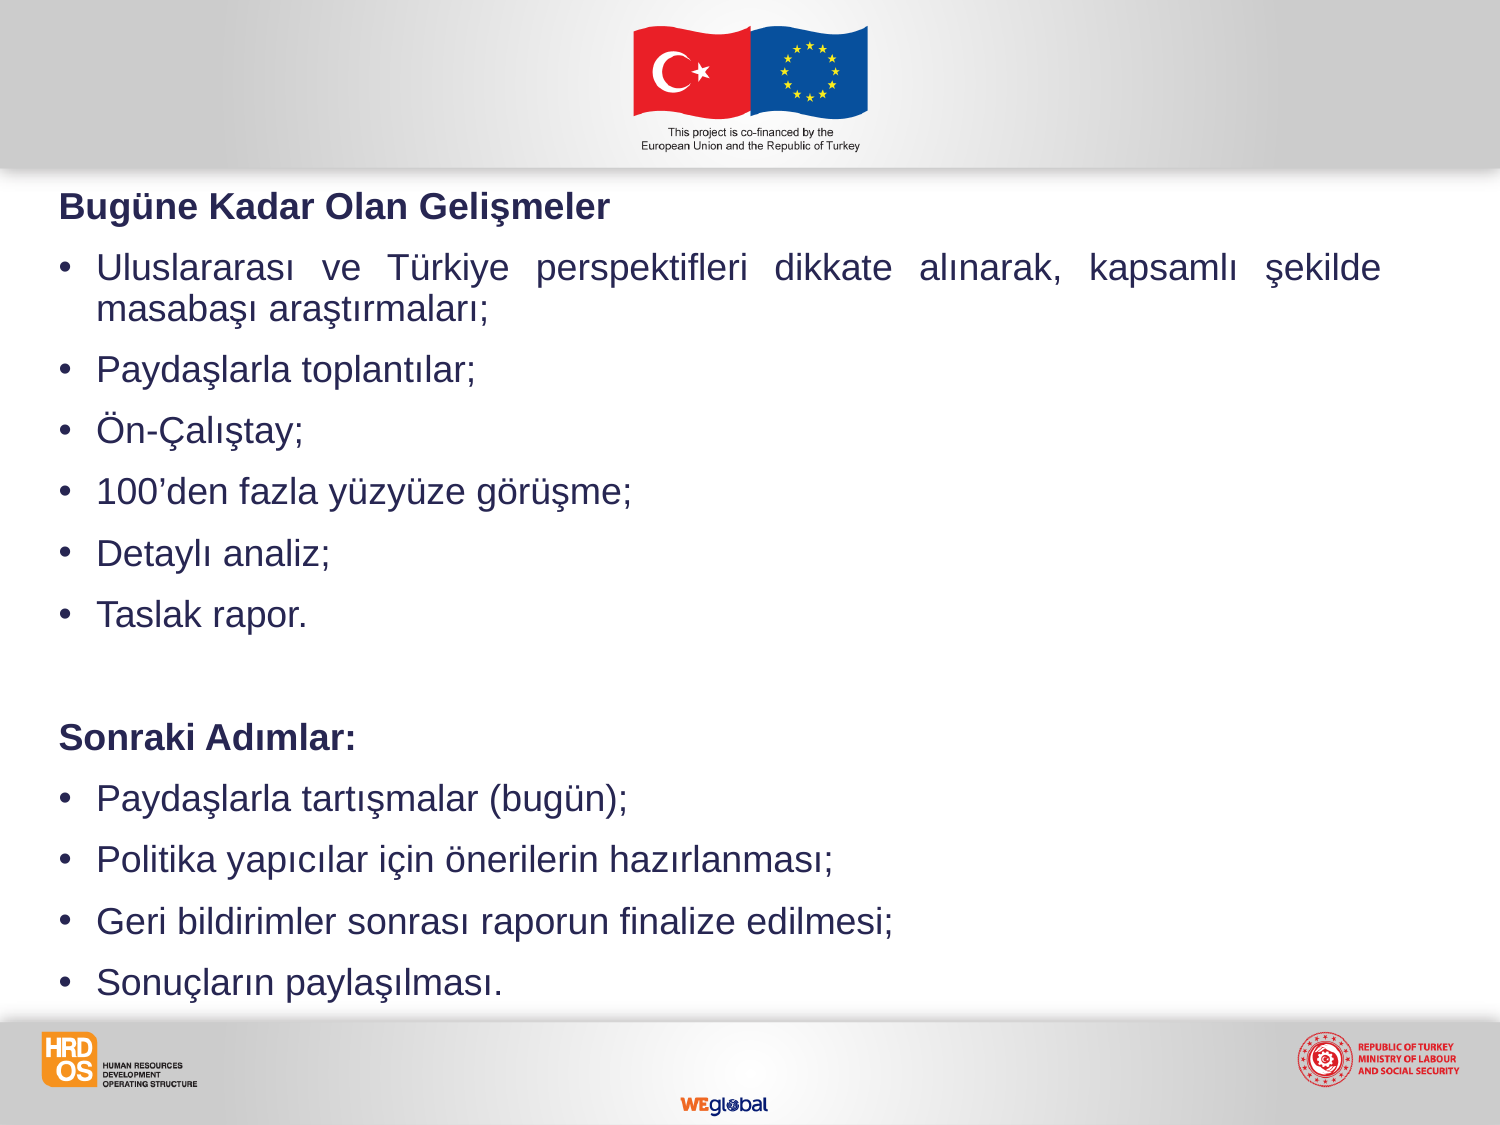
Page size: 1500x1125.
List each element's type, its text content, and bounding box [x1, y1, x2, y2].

picture [0, 0, 1500, 1125]
list Bugüne Kadar Olan Gelişmeler Uluslararası ve Türkiye perspektifleri dikkate alınarak, kapsamlı şekilde masabaşı araştırmaları; Paydaşlarla toplantılar; Ön-Çalıştay; 100’den fazla yüzyüze görüşme; Detaylı analiz; Taslak rapor. Sonraki Adımlar: Paydaşlarla tartışmalar (bugün); Politika yapıcılar için önerilerin hazırlanması; Geri bildirimler sonrası raporun finalize edilmesi; Sonuçların paylaşılması. [43, 179, 1397, 1014]
